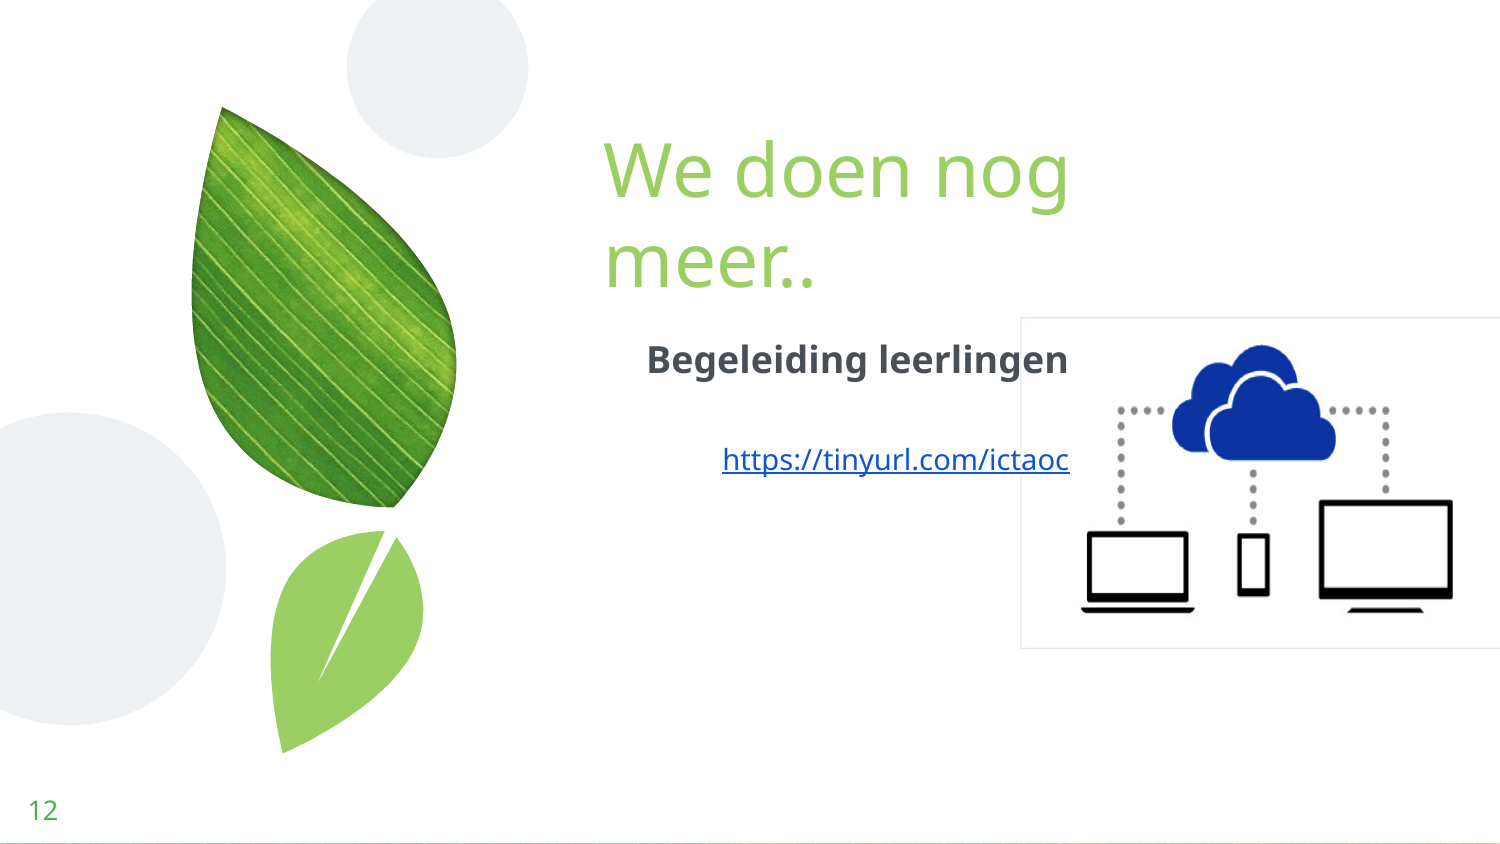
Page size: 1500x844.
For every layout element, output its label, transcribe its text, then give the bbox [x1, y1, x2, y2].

picture [192, 108, 456, 507]
slide_number 12 [12, 779, 103, 844]
subtitle Begeleiding leerlingen https://tinyurl.com/ictaoc [574, 320, 1085, 450]
list  [1020, 317, 1500, 649]
title We doen nog meer.. [588, 126, 1268, 318]
